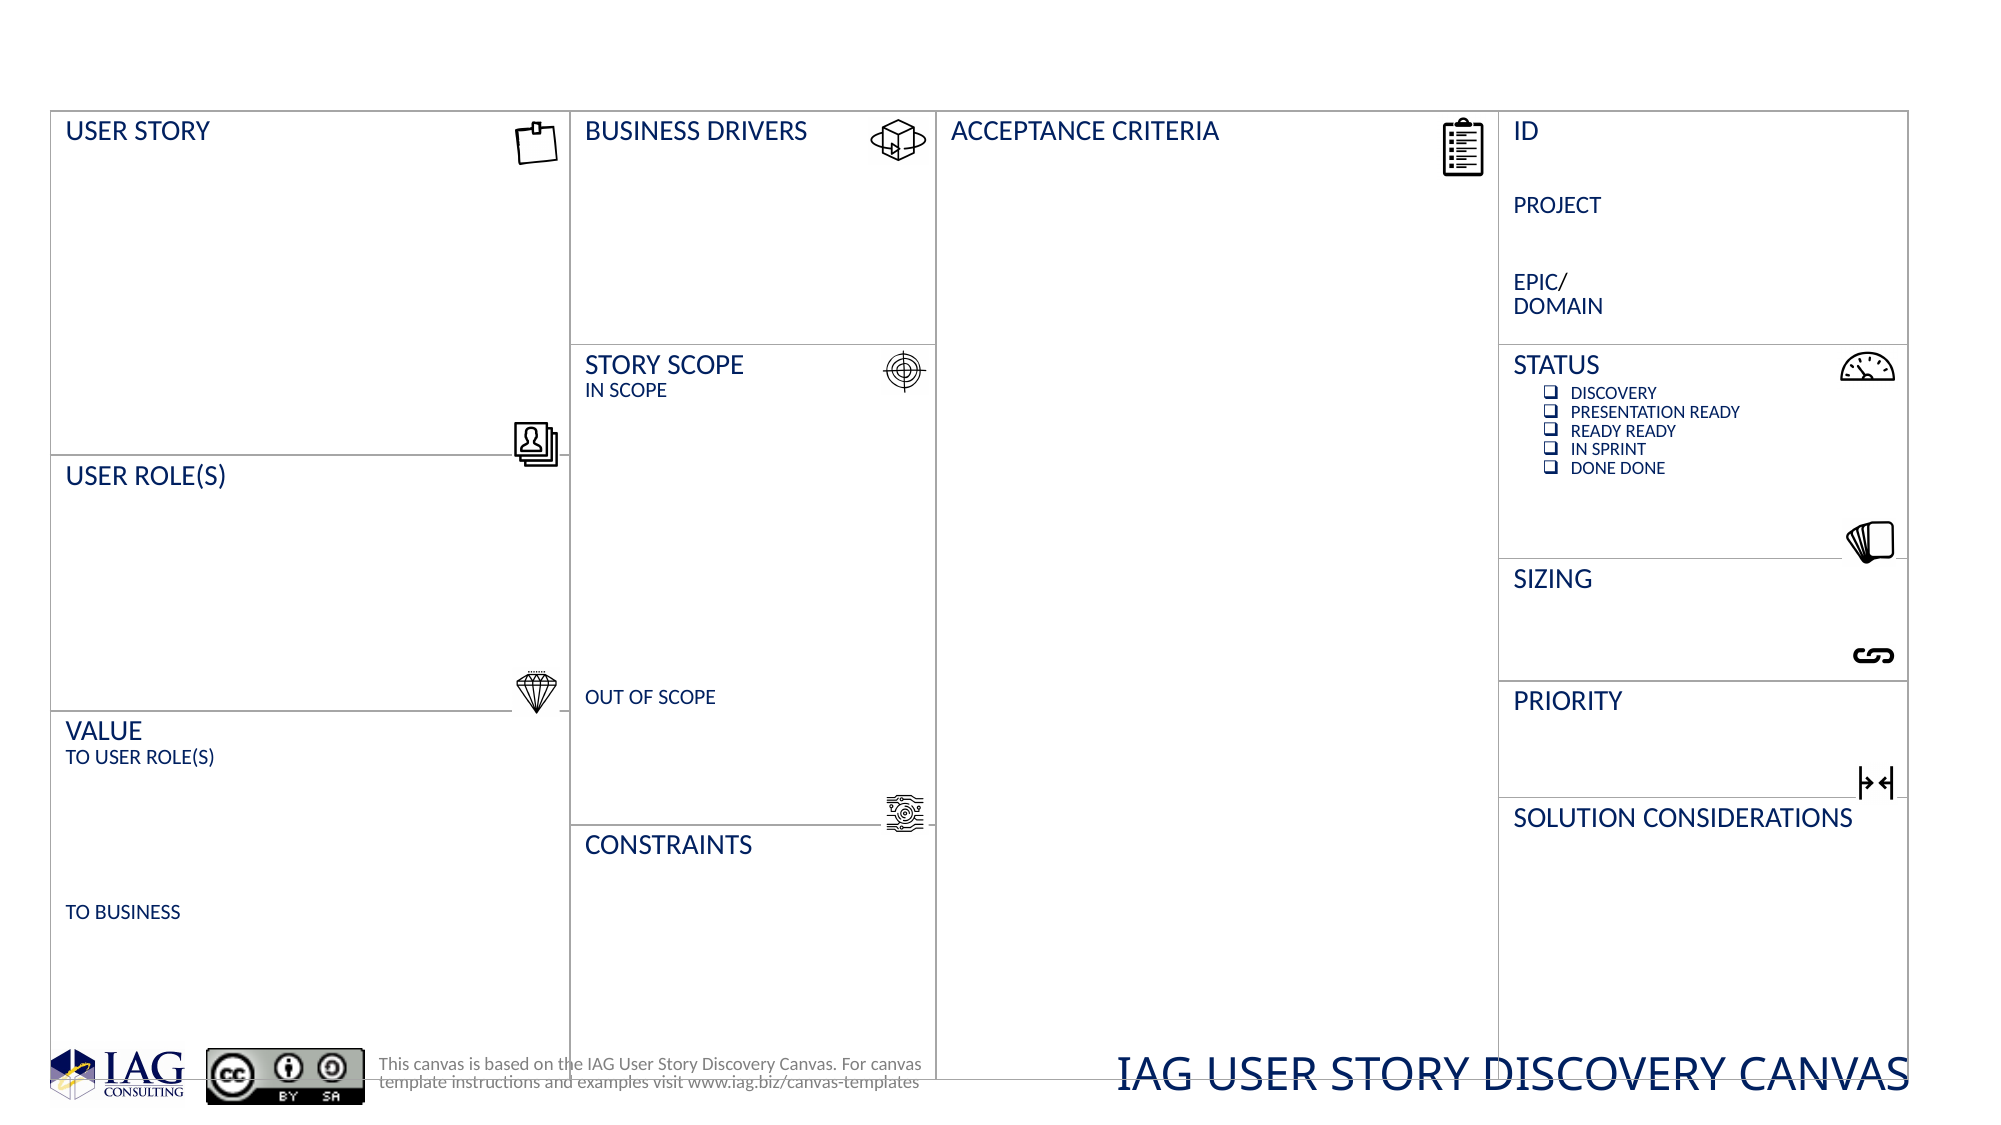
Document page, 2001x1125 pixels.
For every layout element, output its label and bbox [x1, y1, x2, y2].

list [1529, 379, 1749, 507]
picture [50, 1080, 185, 1108]
picture [206, 1080, 365, 1105]
picture [51, 1041, 185, 1079]
picture [206, 1048, 365, 1079]
